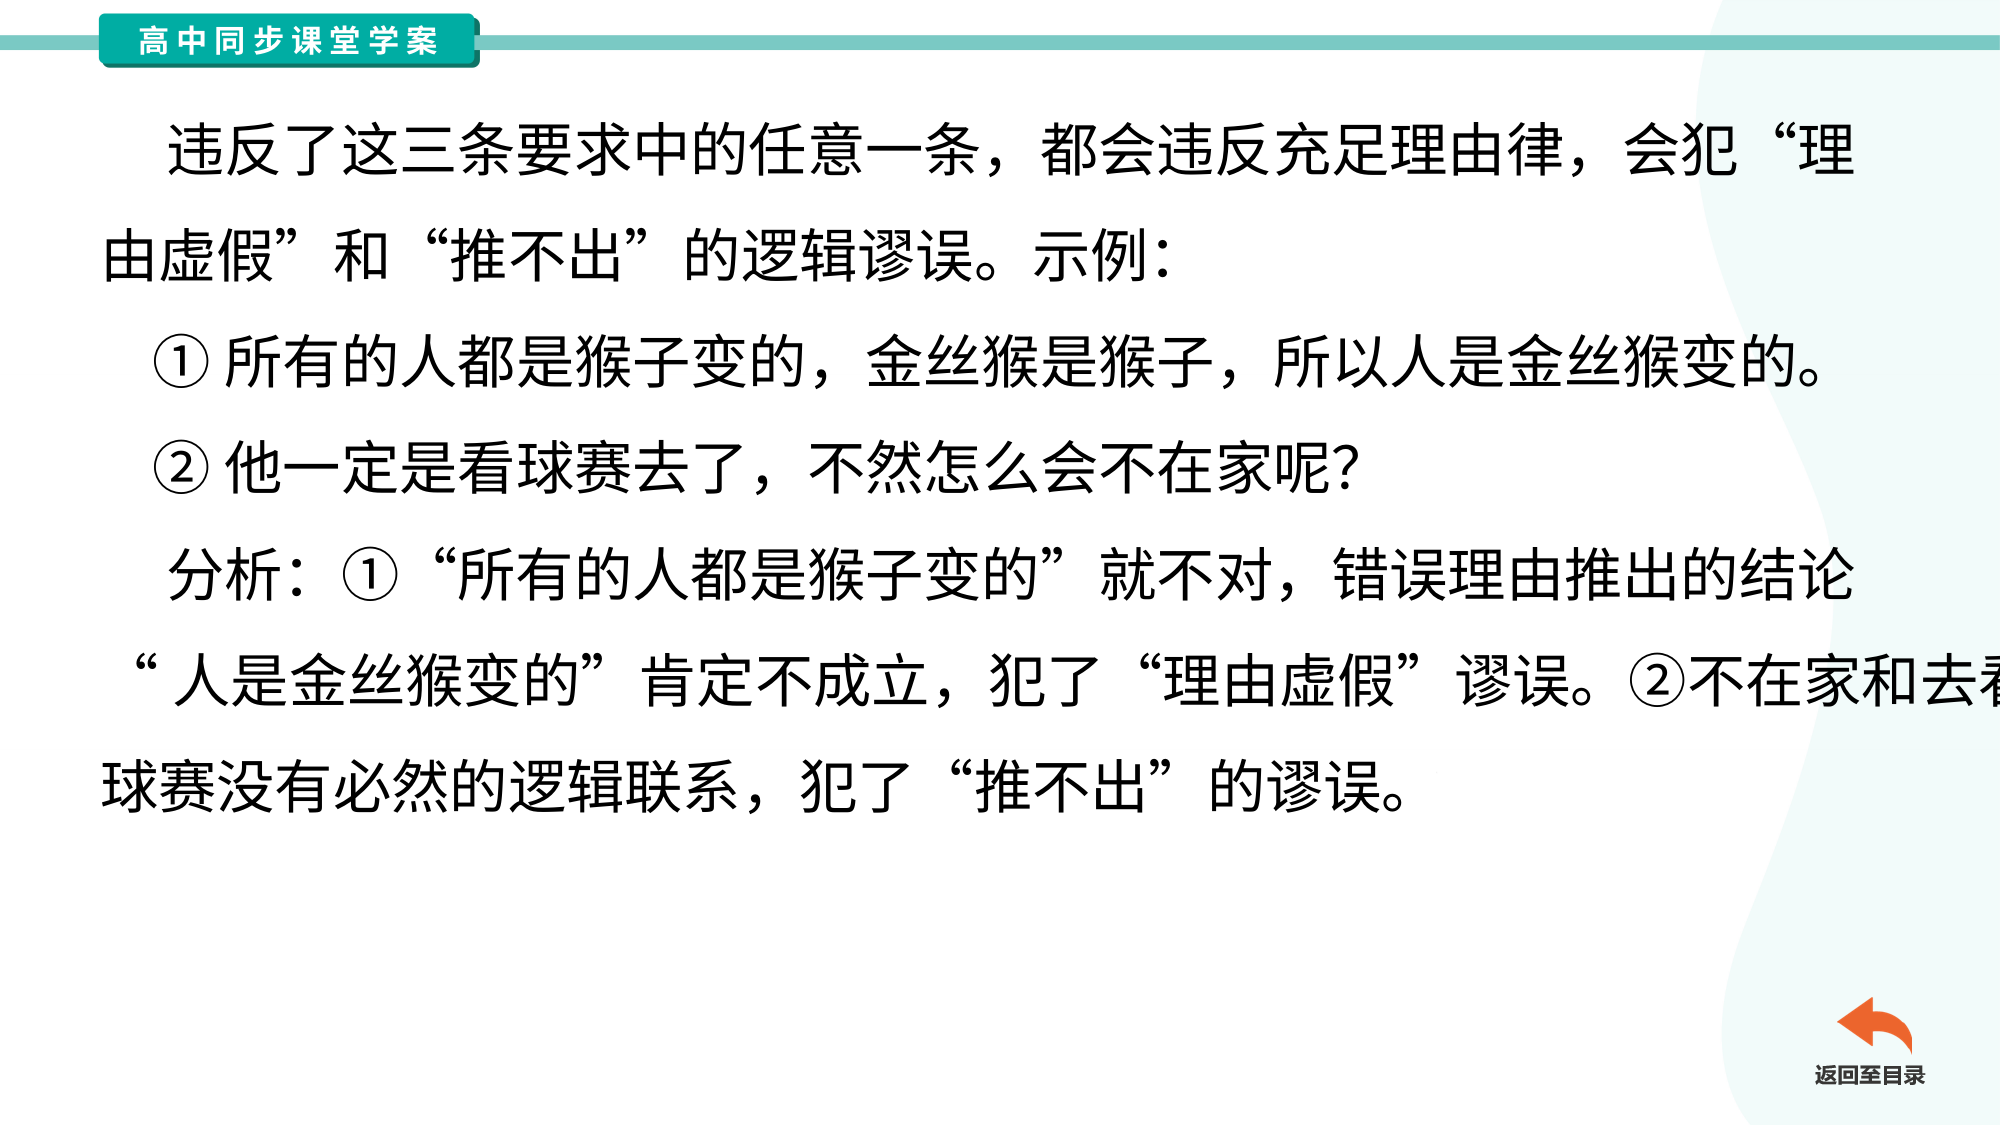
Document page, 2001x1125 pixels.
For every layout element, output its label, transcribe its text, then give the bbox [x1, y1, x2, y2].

picture [0, 0, 2000, 1125]
text_box 违反了这三条要求中的任意一条，都会违反充足理由律，会犯“理 由虚假”和“推不出”的逻辑谬误。示例： ①所有的人都是猴子变的，金丝猴是猴子，所以人是金丝猴变的。 ②他一定是看球赛去了，不然怎么会不在家呢？ 分析：①“所有的人都是猴子变的”就不对，错误理由推出的结论 “人是金丝猴变的”肯定不成立，犯了“理由虚假”谬误。②不在家和去看 球赛没有必然的逻辑联系，犯了“推不出”的谬误。 [100, 76, 1899, 821]
